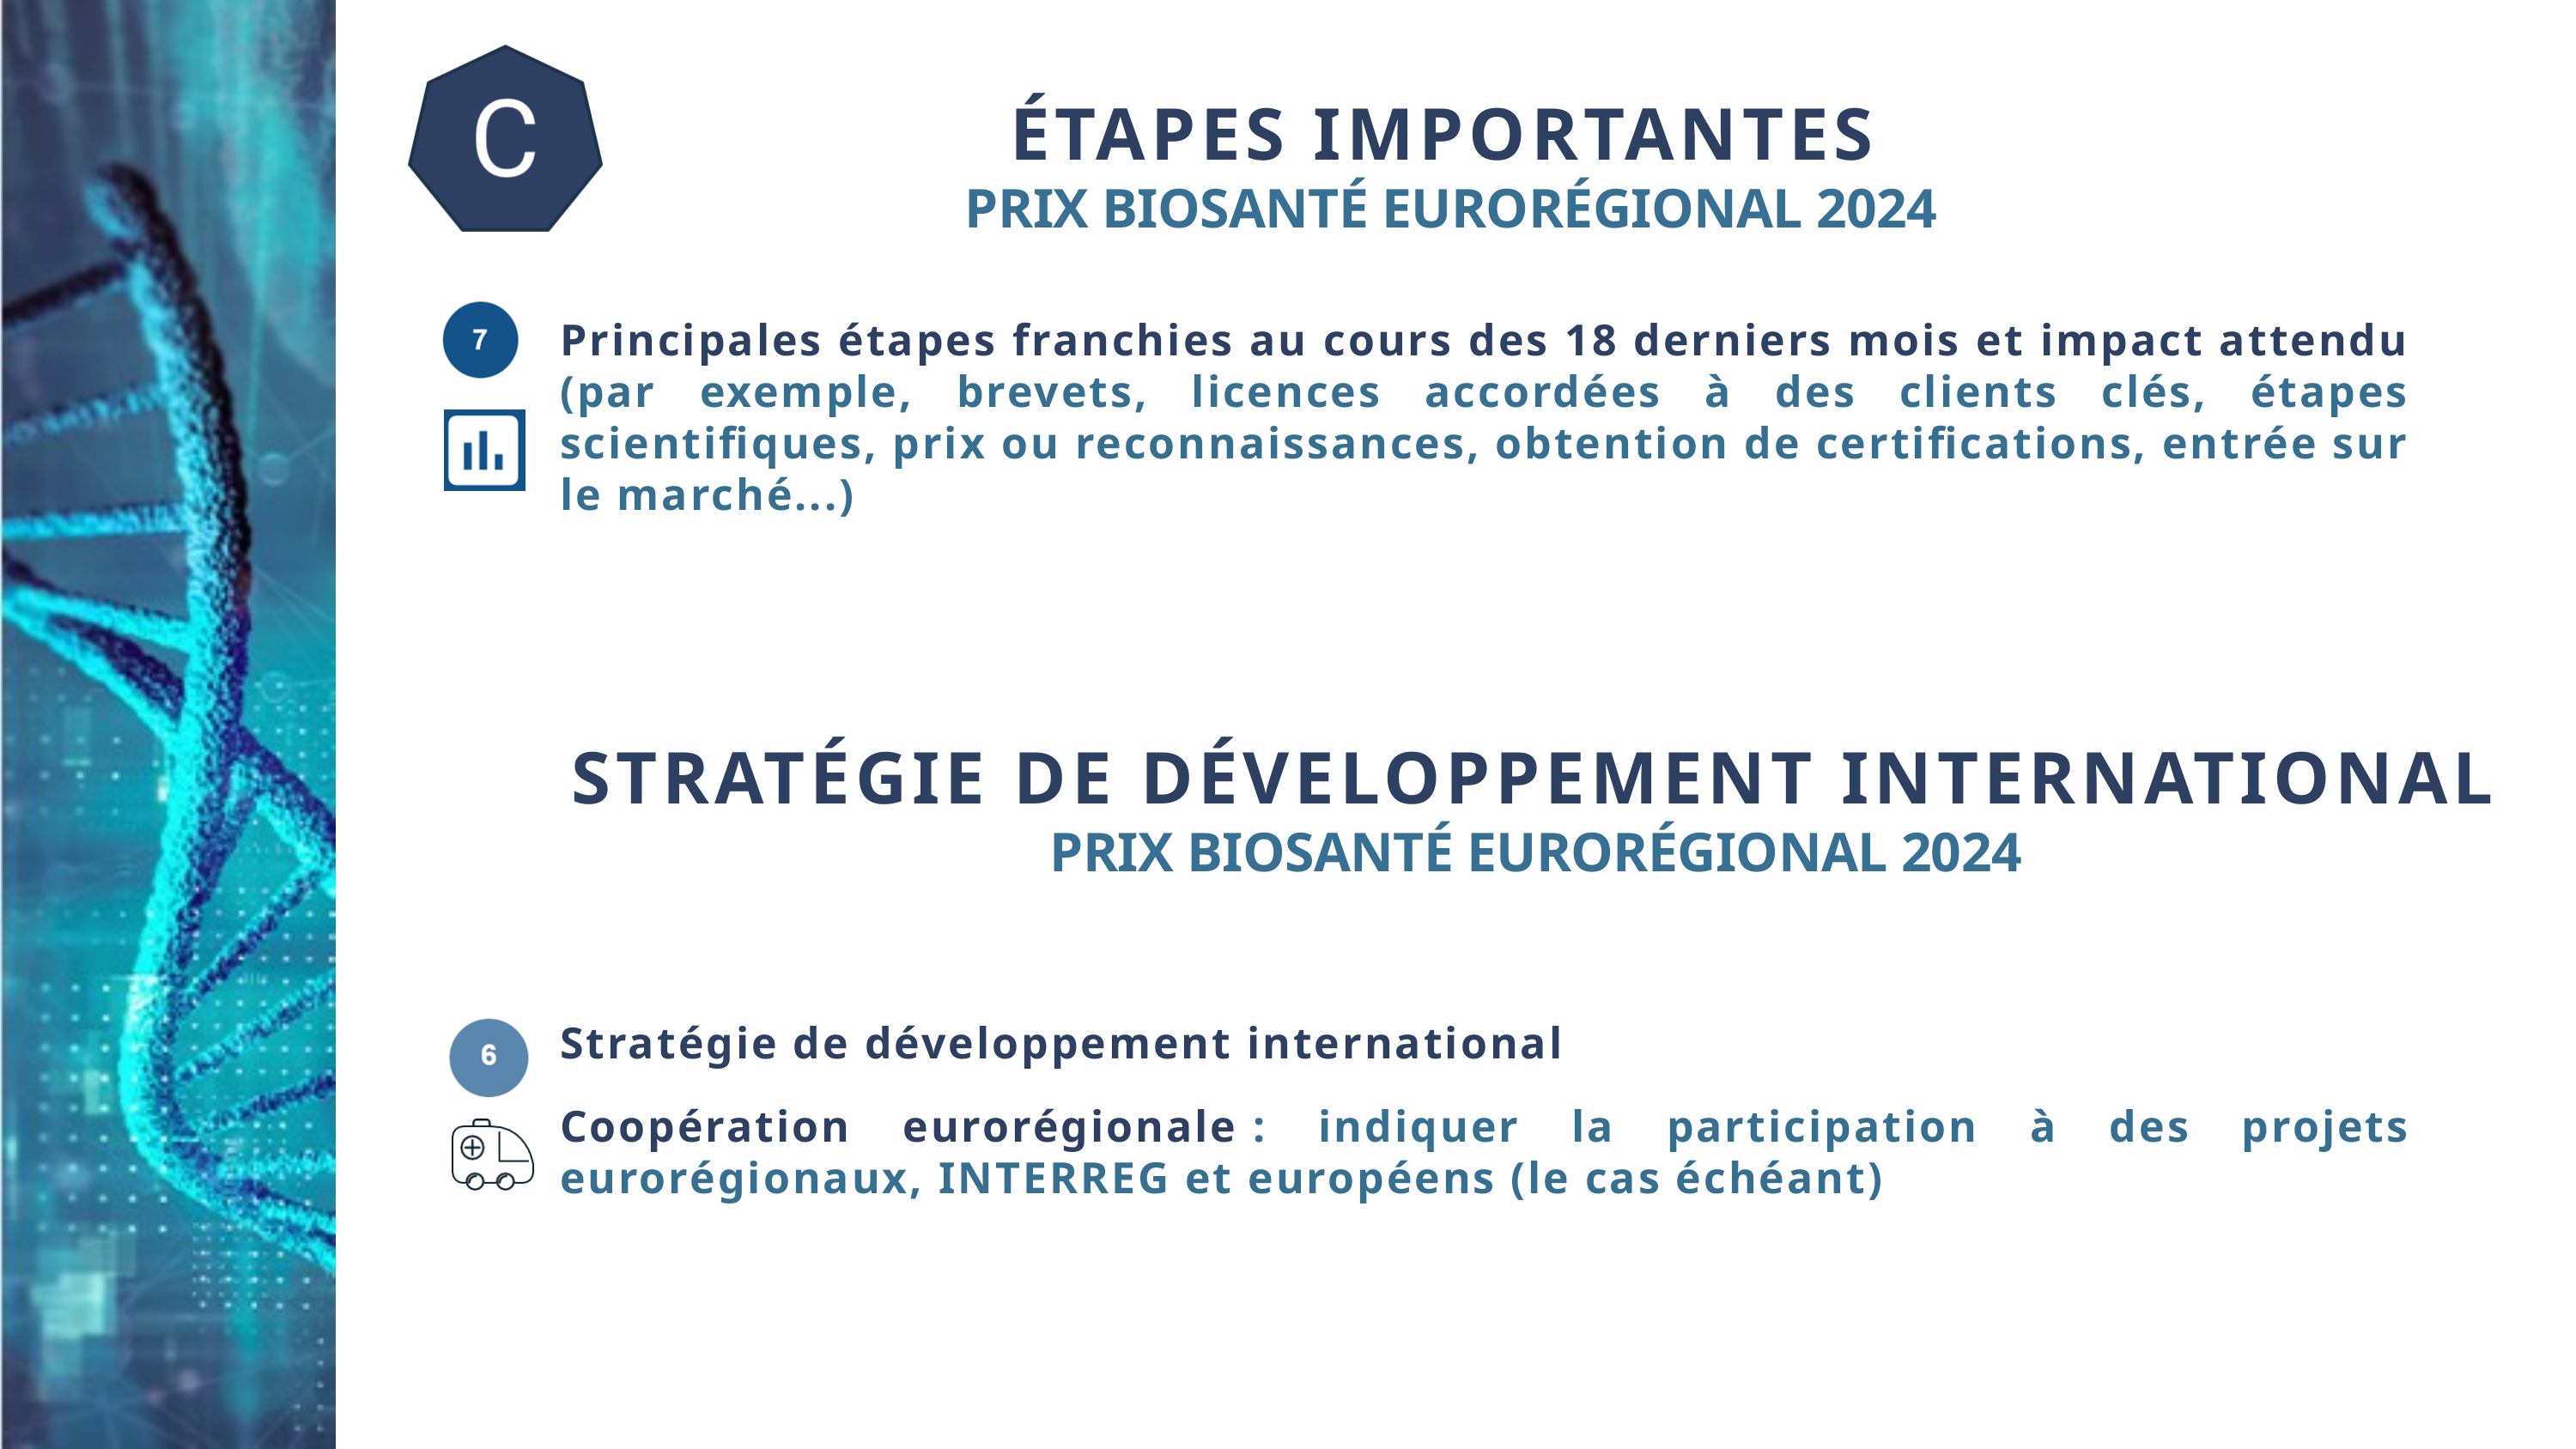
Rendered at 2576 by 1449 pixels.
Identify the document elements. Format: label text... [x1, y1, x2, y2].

text_box STRATÉGIE DE DÉVELOPPEMENT INTERNATIONAL PRIX BIOSANTÉ EURORÉGIONAL 2024 [557, 713, 2515, 882]
picture [436, 1011, 534, 1097]
title ÉTAPES IMPORTANTES PRIX BIOSANTÉ EURORÉGIONAL 2024 [504, 70, 2385, 330]
text_box Stratégie de développement international Coopération eurorégionale : indiquer la participation à des projets eurorégionaux, INTERREG et européens (le cas échéant) [558, 1014, 2412, 1203]
picture [428, 283, 526, 385]
picture [404, 41, 605, 269]
picture [444, 409, 526, 491]
picture [0, 0, 336, 1449]
picture [452, 1119, 534, 1191]
text_box Principales étapes franchies au cours des 18 derniers mois et impact attendu (par exemple, brevets, licences accordées à des clients clés, étapes scientifiques, prix ou reconnaissances, obtention de certifications, entrée sur le marché...) [558, 311, 2412, 519]
